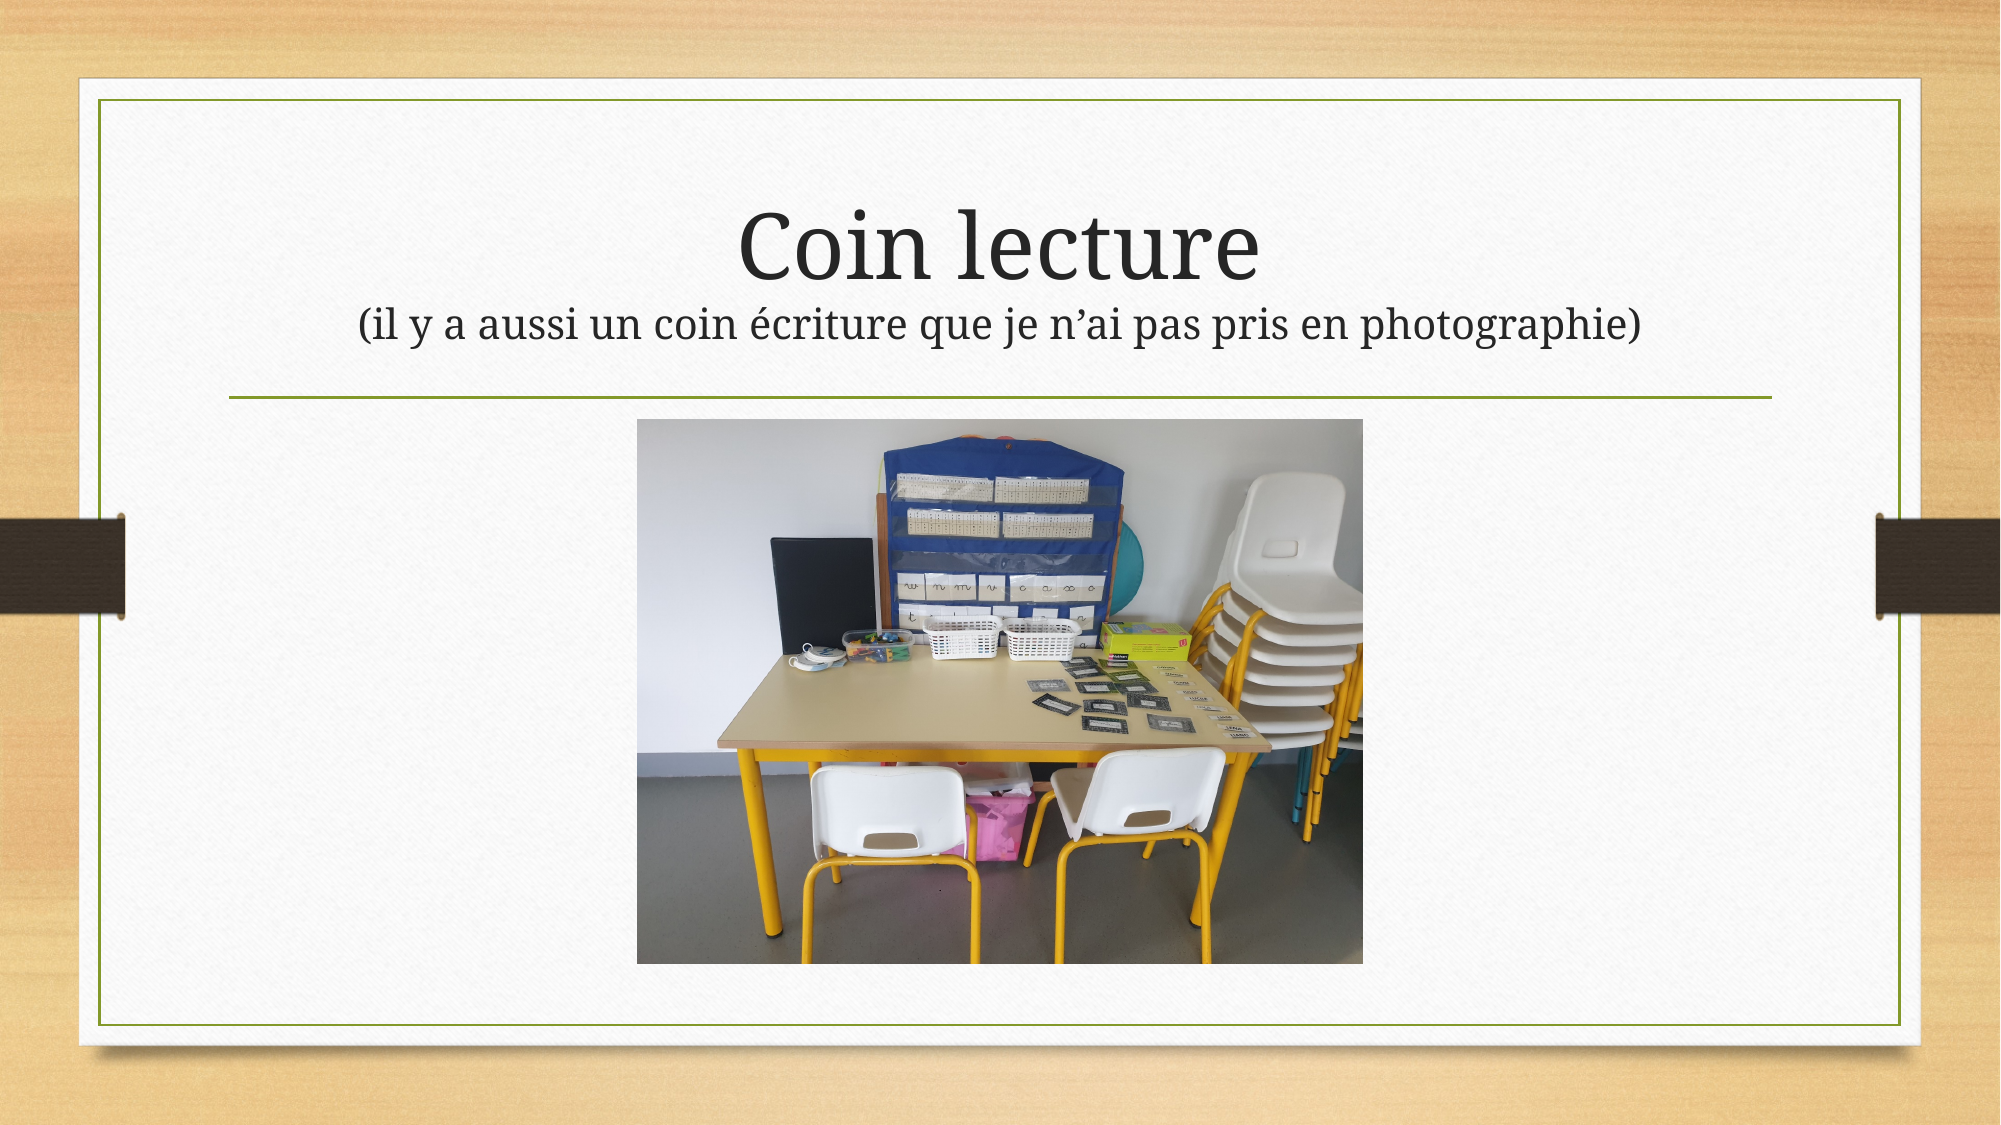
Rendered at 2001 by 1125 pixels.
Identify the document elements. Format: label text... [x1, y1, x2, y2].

picture [0, 0, 2001, 1125]
title Coin lecture (il y a aussi un coin écriture que je n’ai pas pris en photographie) [212, 161, 1788, 375]
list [636, 419, 1363, 964]
